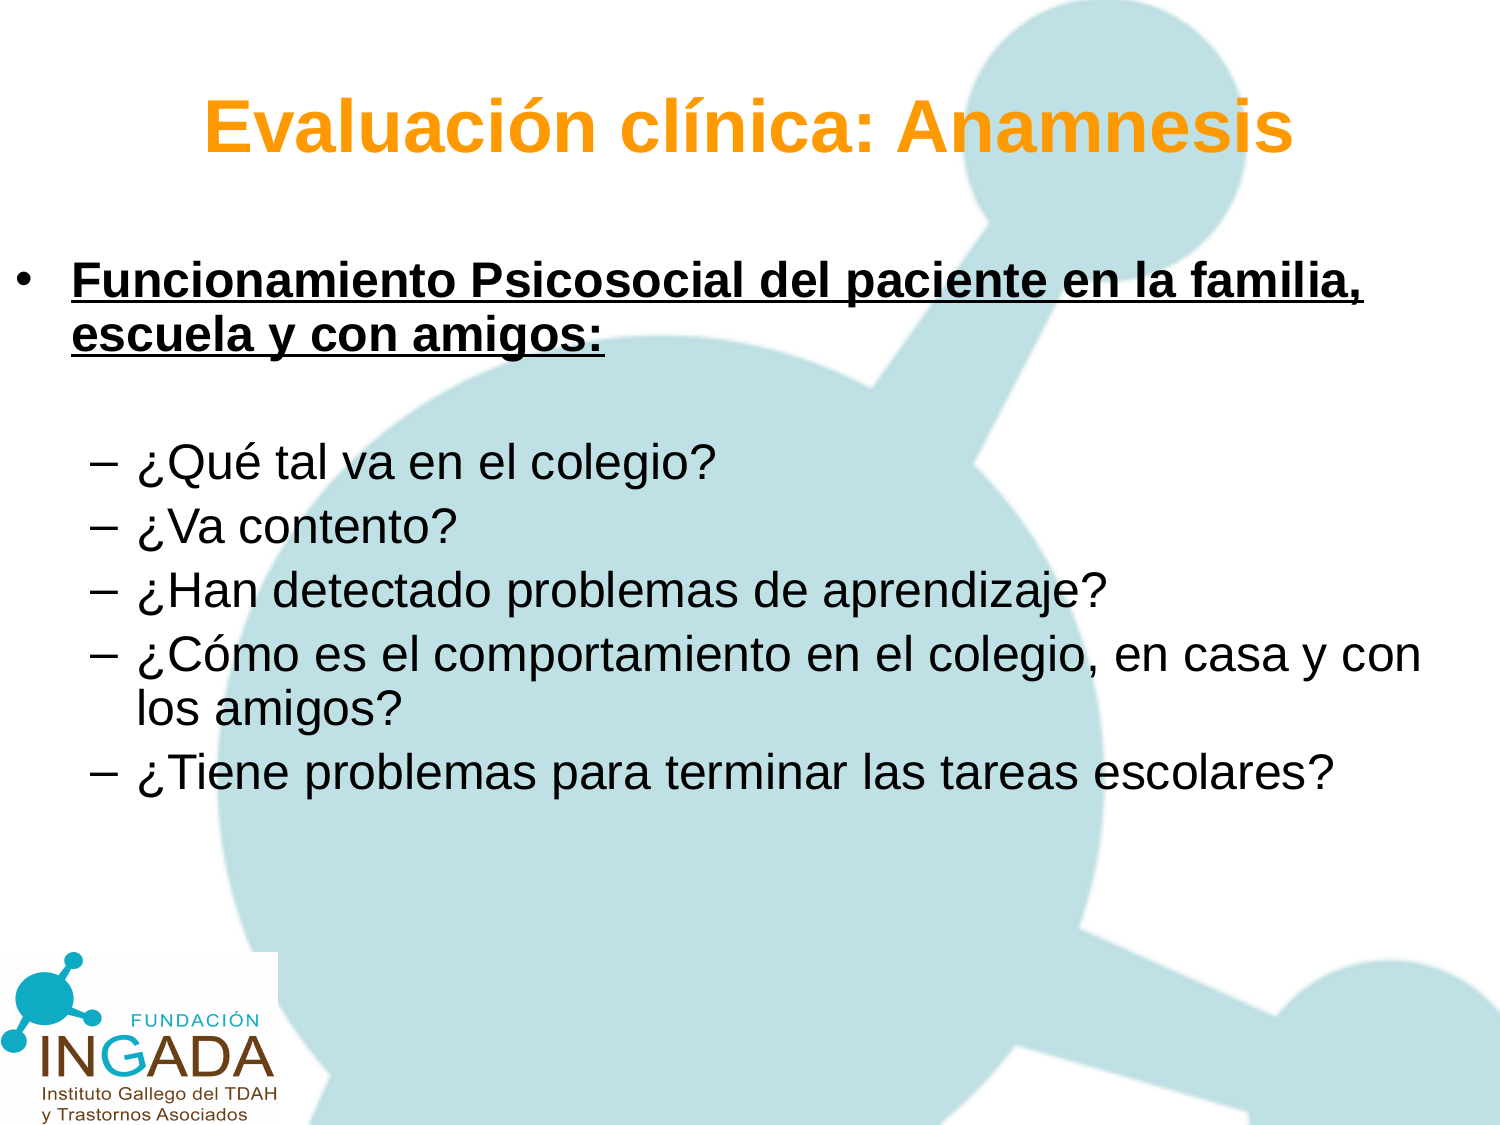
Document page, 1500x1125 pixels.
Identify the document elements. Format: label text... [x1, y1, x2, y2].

text_box Evaluación clínica: Anamnesis [188, 69, 1312, 175]
picture [1, 952, 278, 1124]
list Funcionamiento Psicosocial del paciente en la familia, escuela y con amigos: ¿Qué tal va en el colegio? ¿Va contento? ¿Han detectado problemas de aprendizaje? ¿Cómo es el comportamiento en el colegio, en casa y con los amigos? ¿Tiene problemas para terminar las tareas escolares? [0, 176, 1500, 929]
